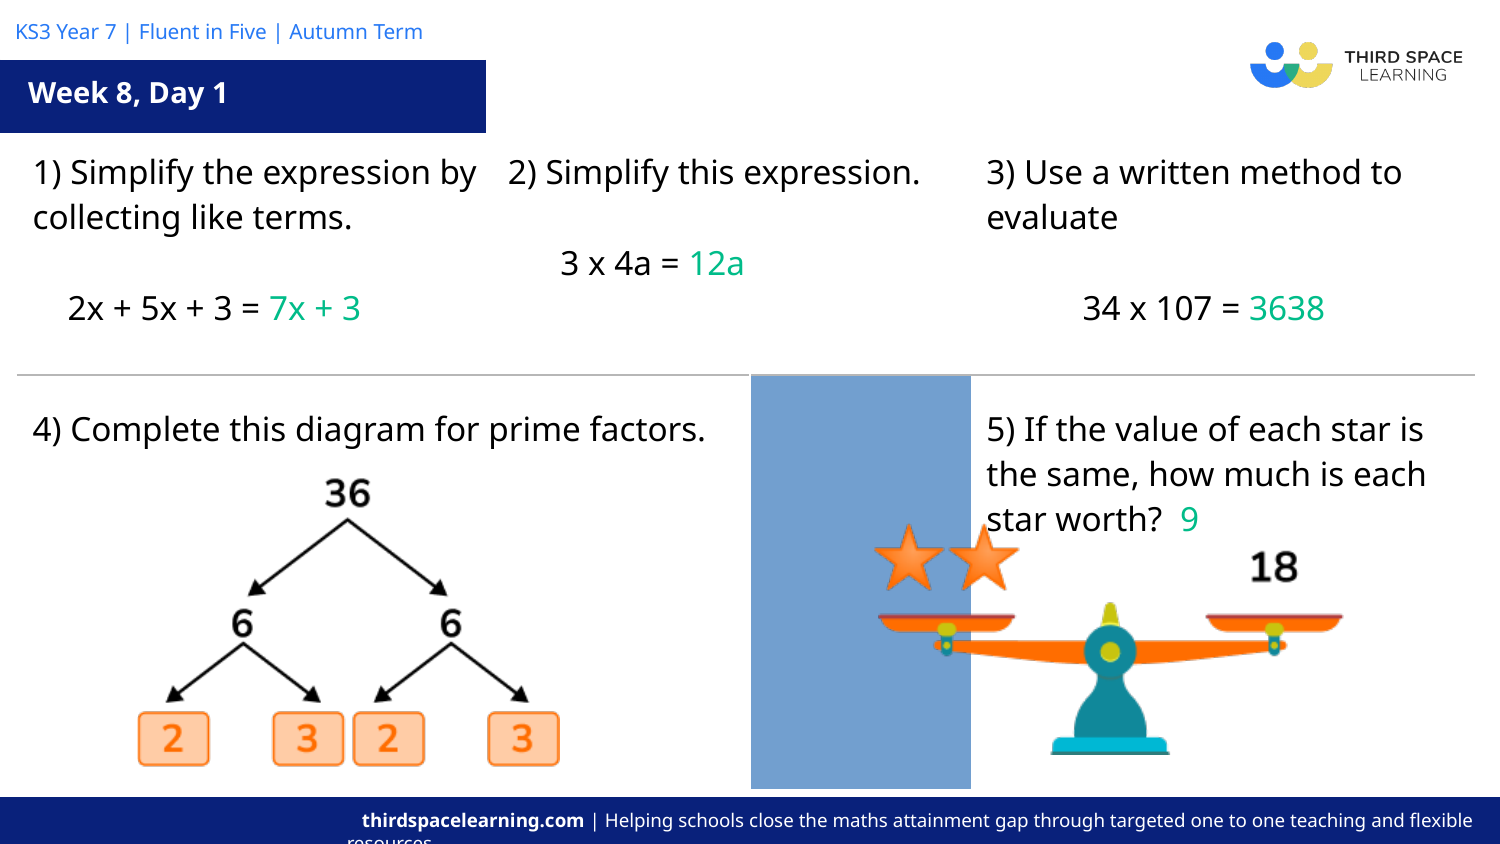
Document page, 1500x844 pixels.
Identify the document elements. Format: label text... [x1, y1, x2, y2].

text_box Week 8, Day 1 [13, 59, 383, 125]
picture [136, 470, 560, 769]
table_header 2) Simplify this expression. 3 x 4a = 12a [494, 142, 971, 374]
picture [1250, 33, 1465, 99]
table_header 3) Use a written method to evaluate 34 x 107 = 3638 [972, 142, 1474, 374]
picture [874, 523, 1344, 755]
table_cell 5) If the value of each star is the same, how much is each star worth? 9 [972, 376, 1474, 788]
table_cell 4) Complete this diagram for prime factors. [19, 376, 749, 788]
table_header 1) Simplify the expression by collecting like terms. 2x + 5x + 3 = 7x + 3 [19, 142, 492, 374]
